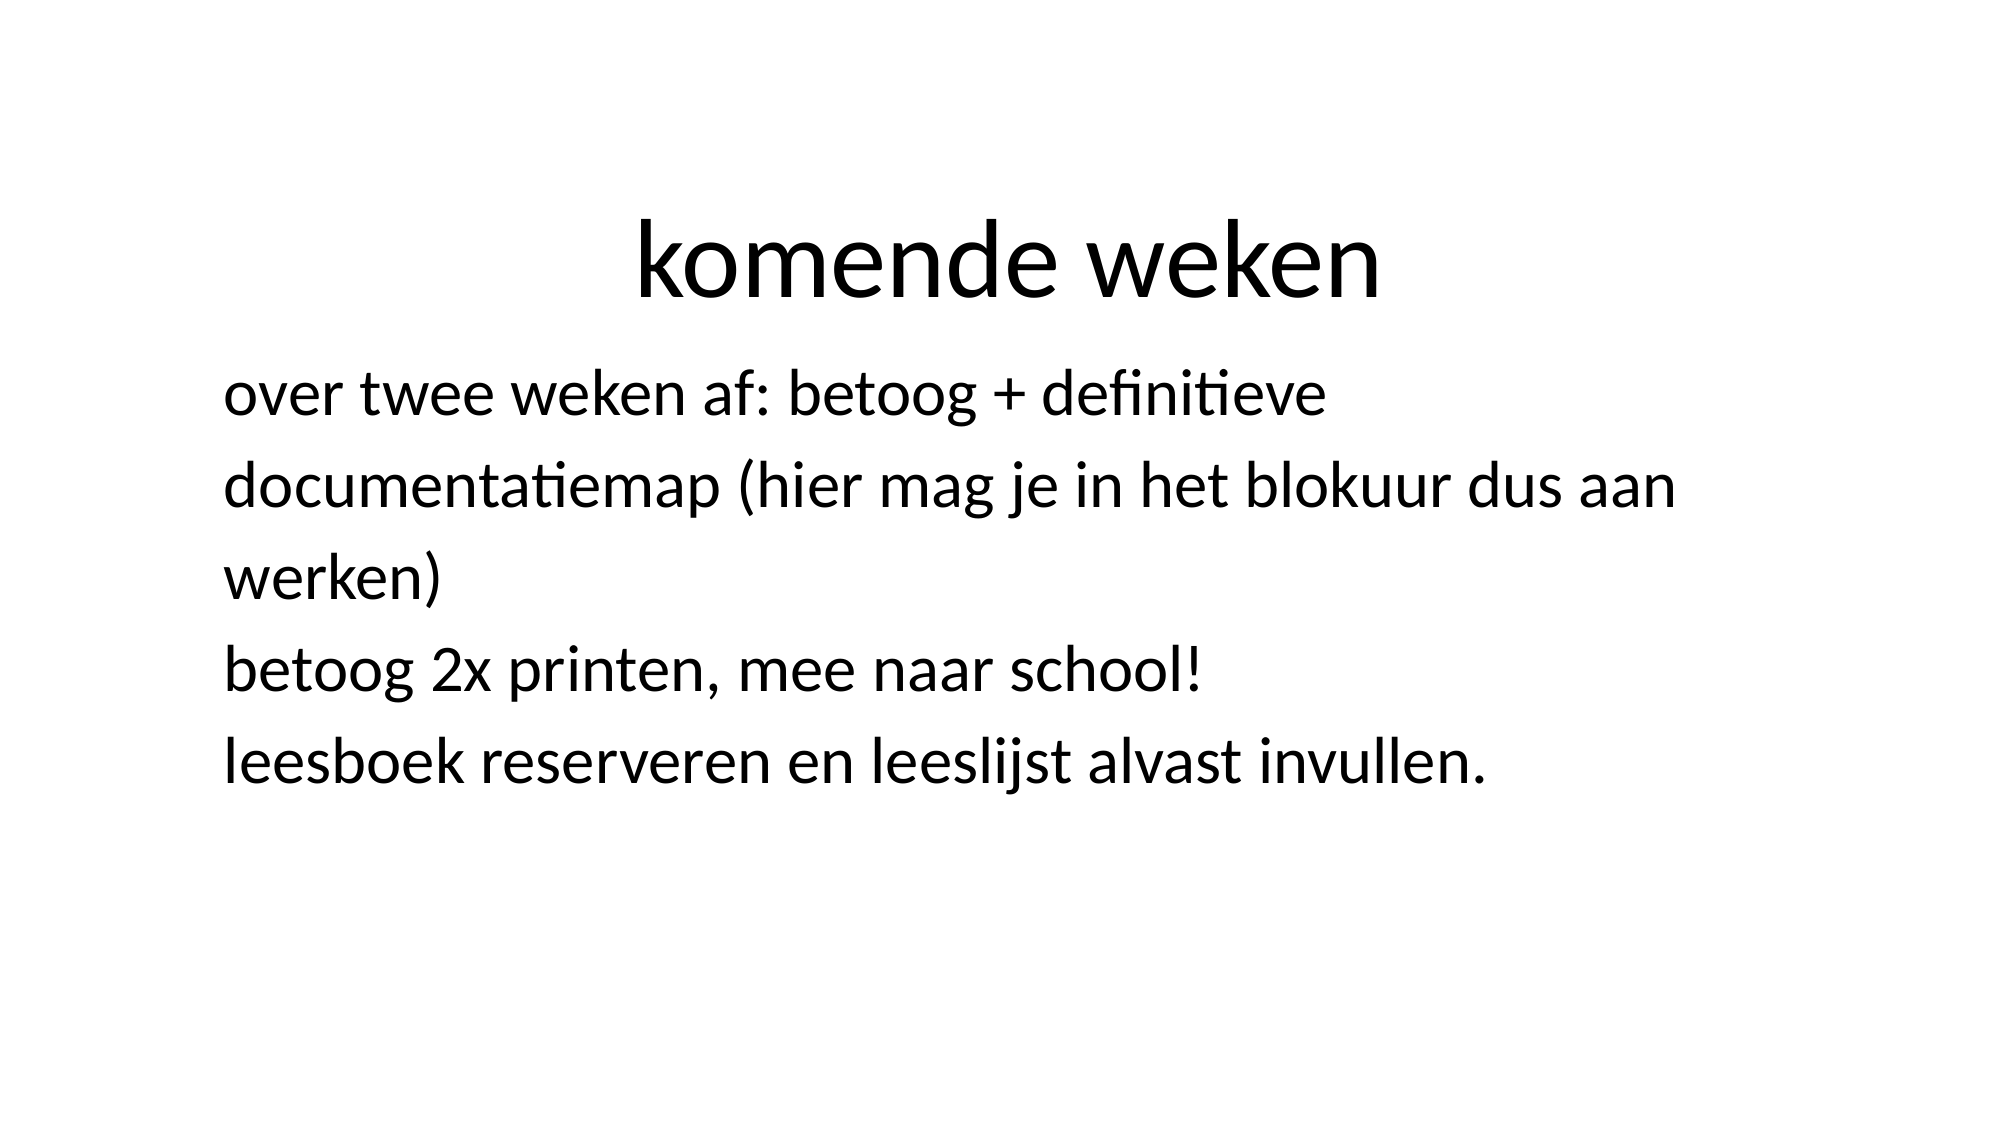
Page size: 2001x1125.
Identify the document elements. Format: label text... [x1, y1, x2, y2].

title komende weken [249, 184, 1769, 329]
subtitle over twee weken af: betoog + definitieve documentatiemap (hier mag je in het blokuur dus aan werken) betoog 2x printen, mee naar school! leesboek reserveren en leeslijst alvast invullen. [208, 329, 1782, 863]
